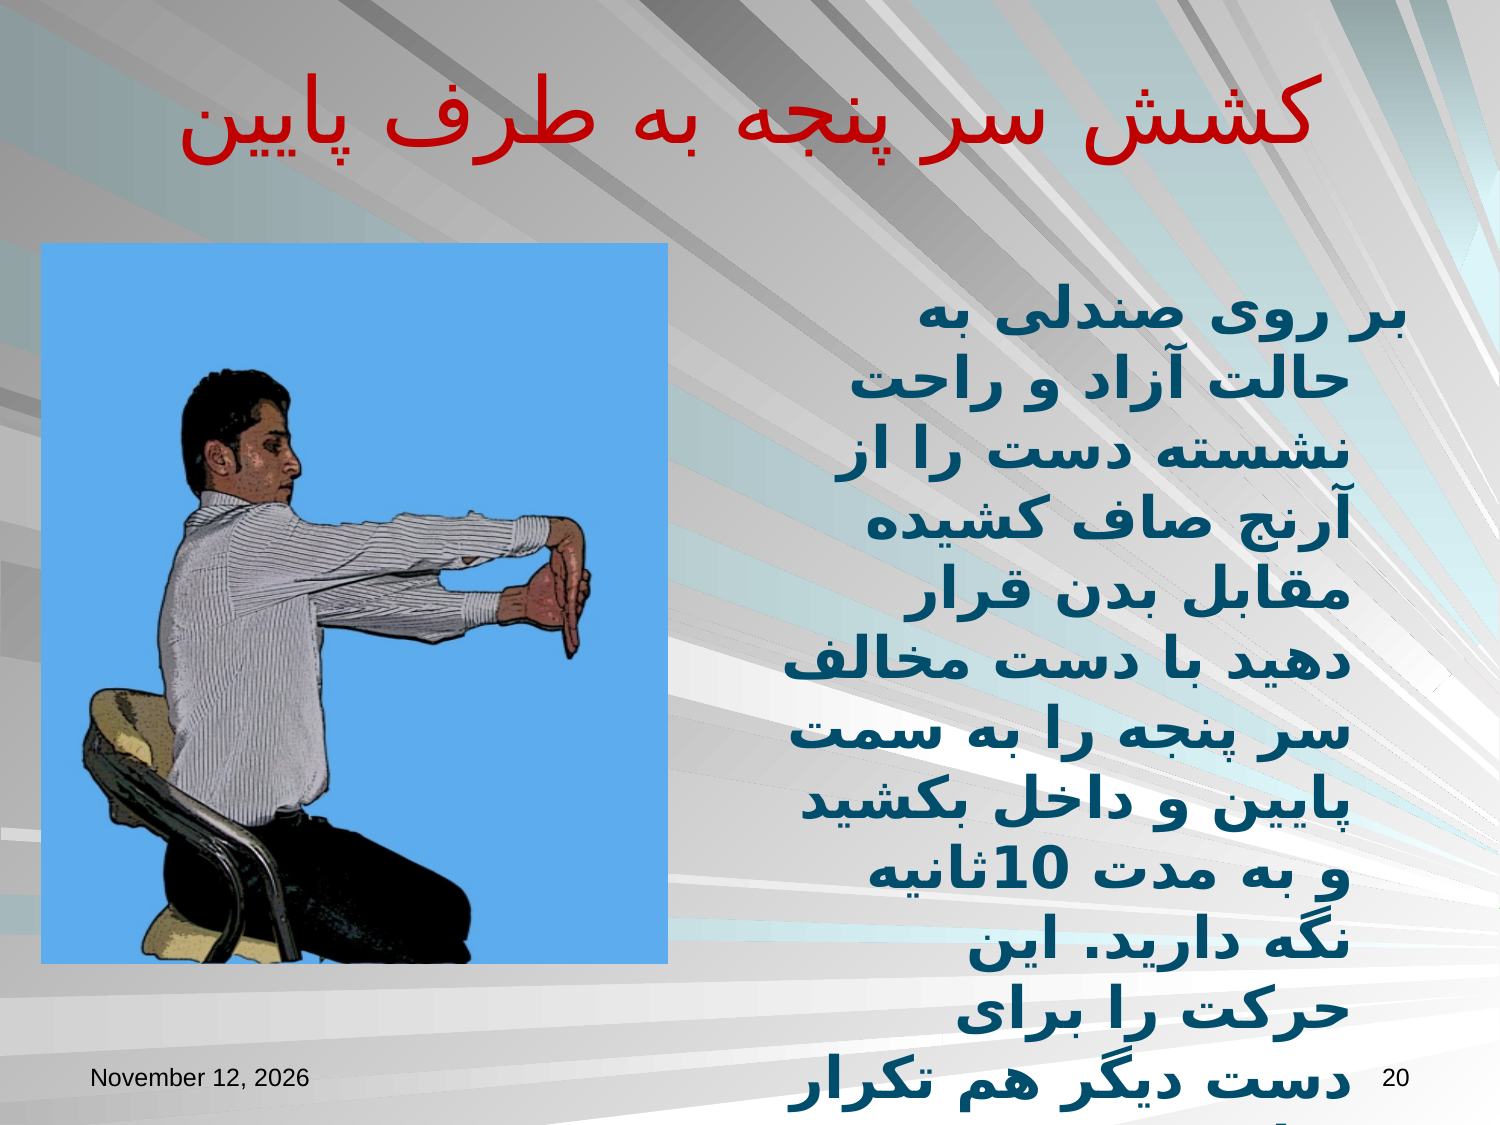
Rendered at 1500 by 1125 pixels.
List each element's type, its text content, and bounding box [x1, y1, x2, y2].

slide_number 20 [1074, 1023, 1426, 1100]
list بر روی صندلی به حالت آزاد و راحت نشسته دست را از آرنج صاف کشیده مقابل بدن قرار دهید با دست مخالف سر پنجه را به سمت پایین و داخل بکشید و به مدت 10ثانیه نگه دارید. این حرکت را برای دست دیگر هم تکرار نمایید. [762, 262, 1426, 1006]
title کشش سر پنجه به طرف پایین [74, 89, 1426, 234]
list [41, 243, 668, 965]
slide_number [74, 1023, 426, 1100]
